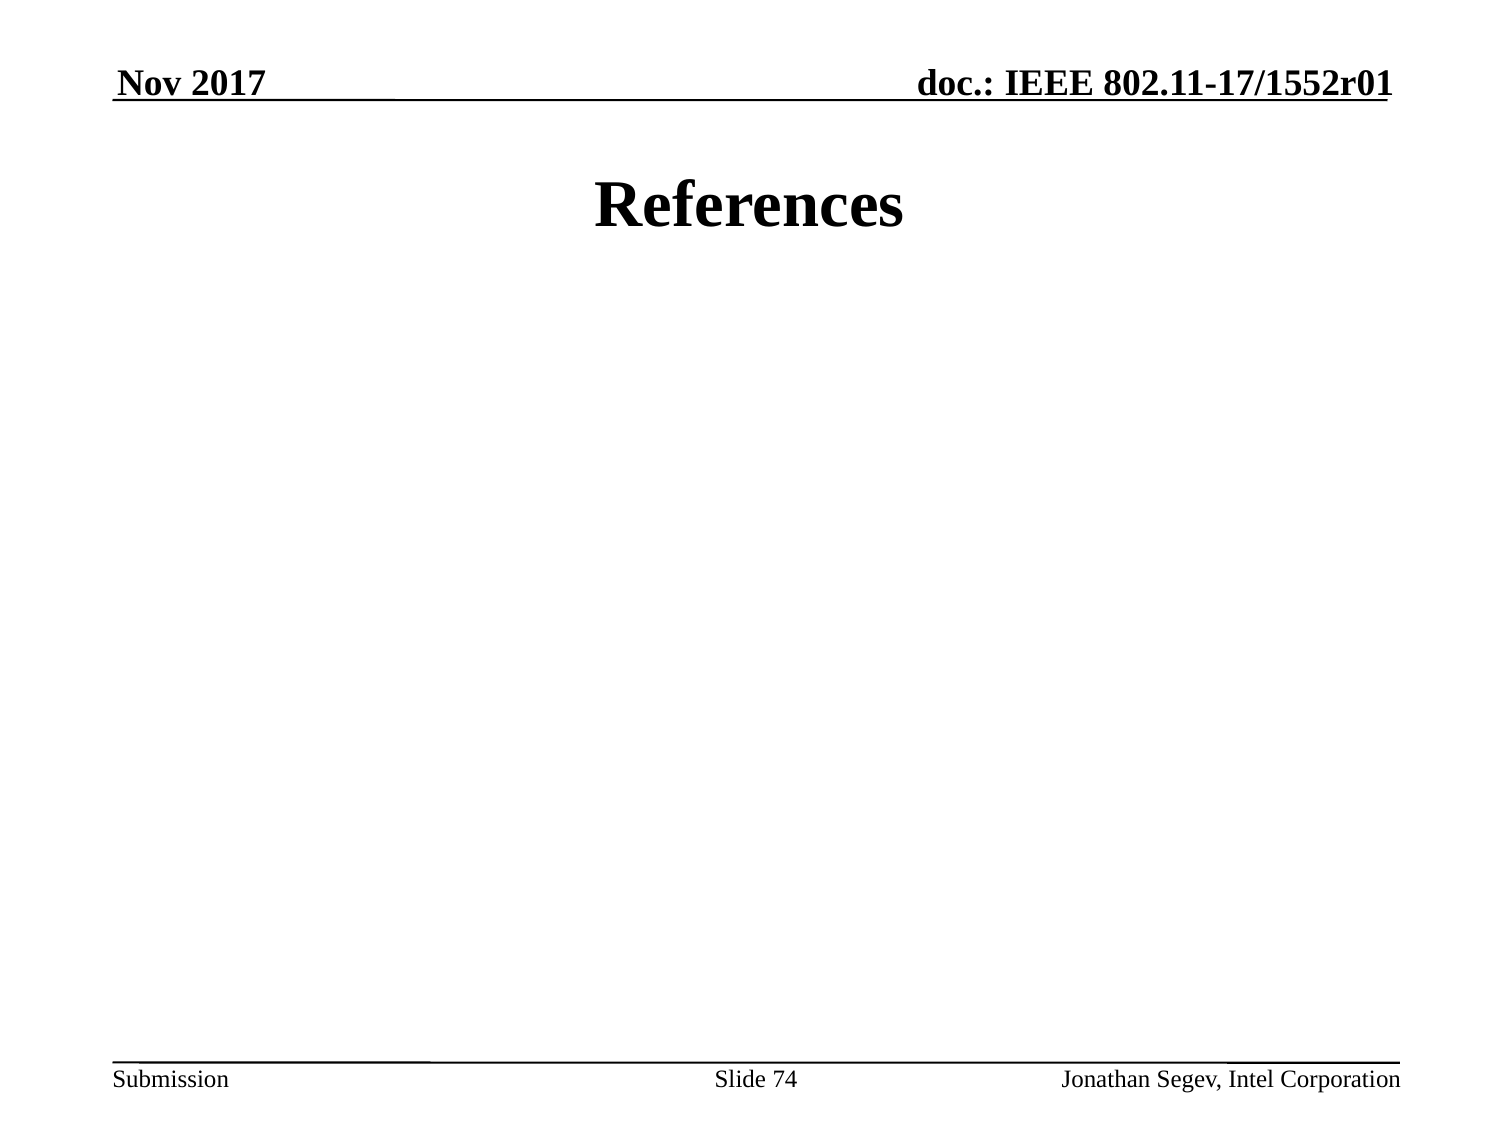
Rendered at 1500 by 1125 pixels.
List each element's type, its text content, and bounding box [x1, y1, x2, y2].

slide_number Slide 74 [712, 1061, 800, 1123]
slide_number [116, 58, 507, 104]
footer Jonathan Segev, Intel Corporation [1019, 1061, 1402, 1093]
title References [112, 112, 1388, 288]
